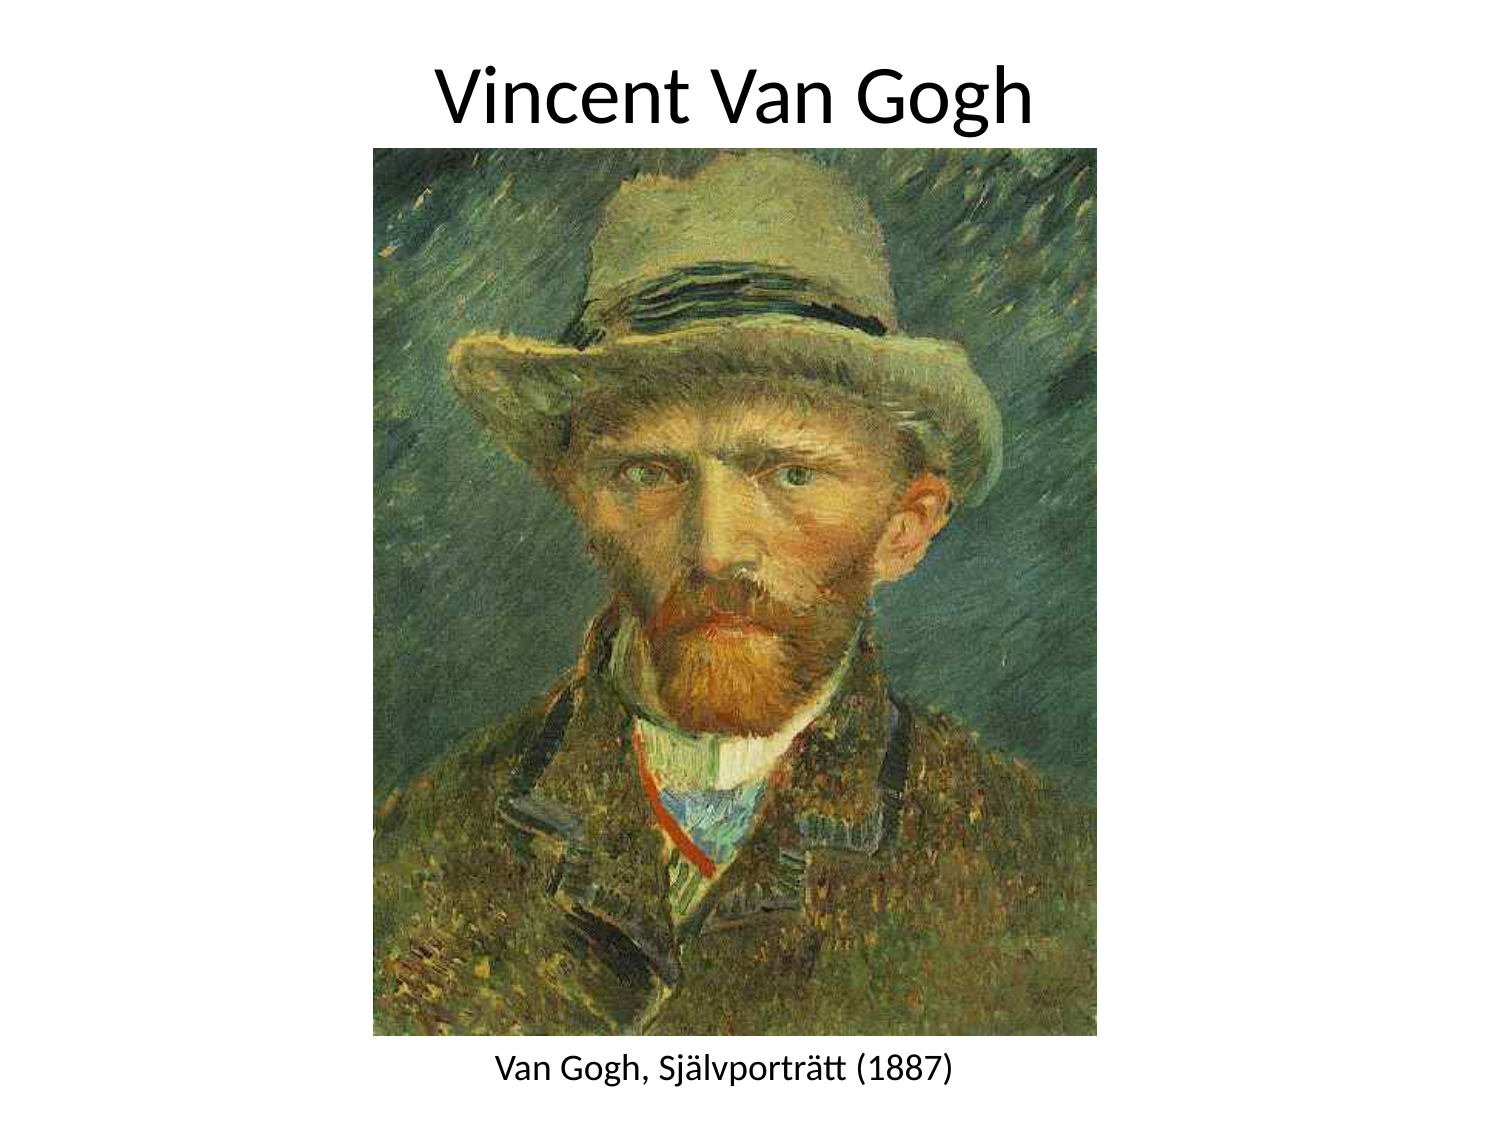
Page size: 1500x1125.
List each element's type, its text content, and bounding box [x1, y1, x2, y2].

picture [373, 148, 1097, 1036]
text_box Van Gogh, Självporträtt (1887) [479, 1044, 970, 1096]
text_box Vincent Van Gogh [419, 32, 1051, 147]
